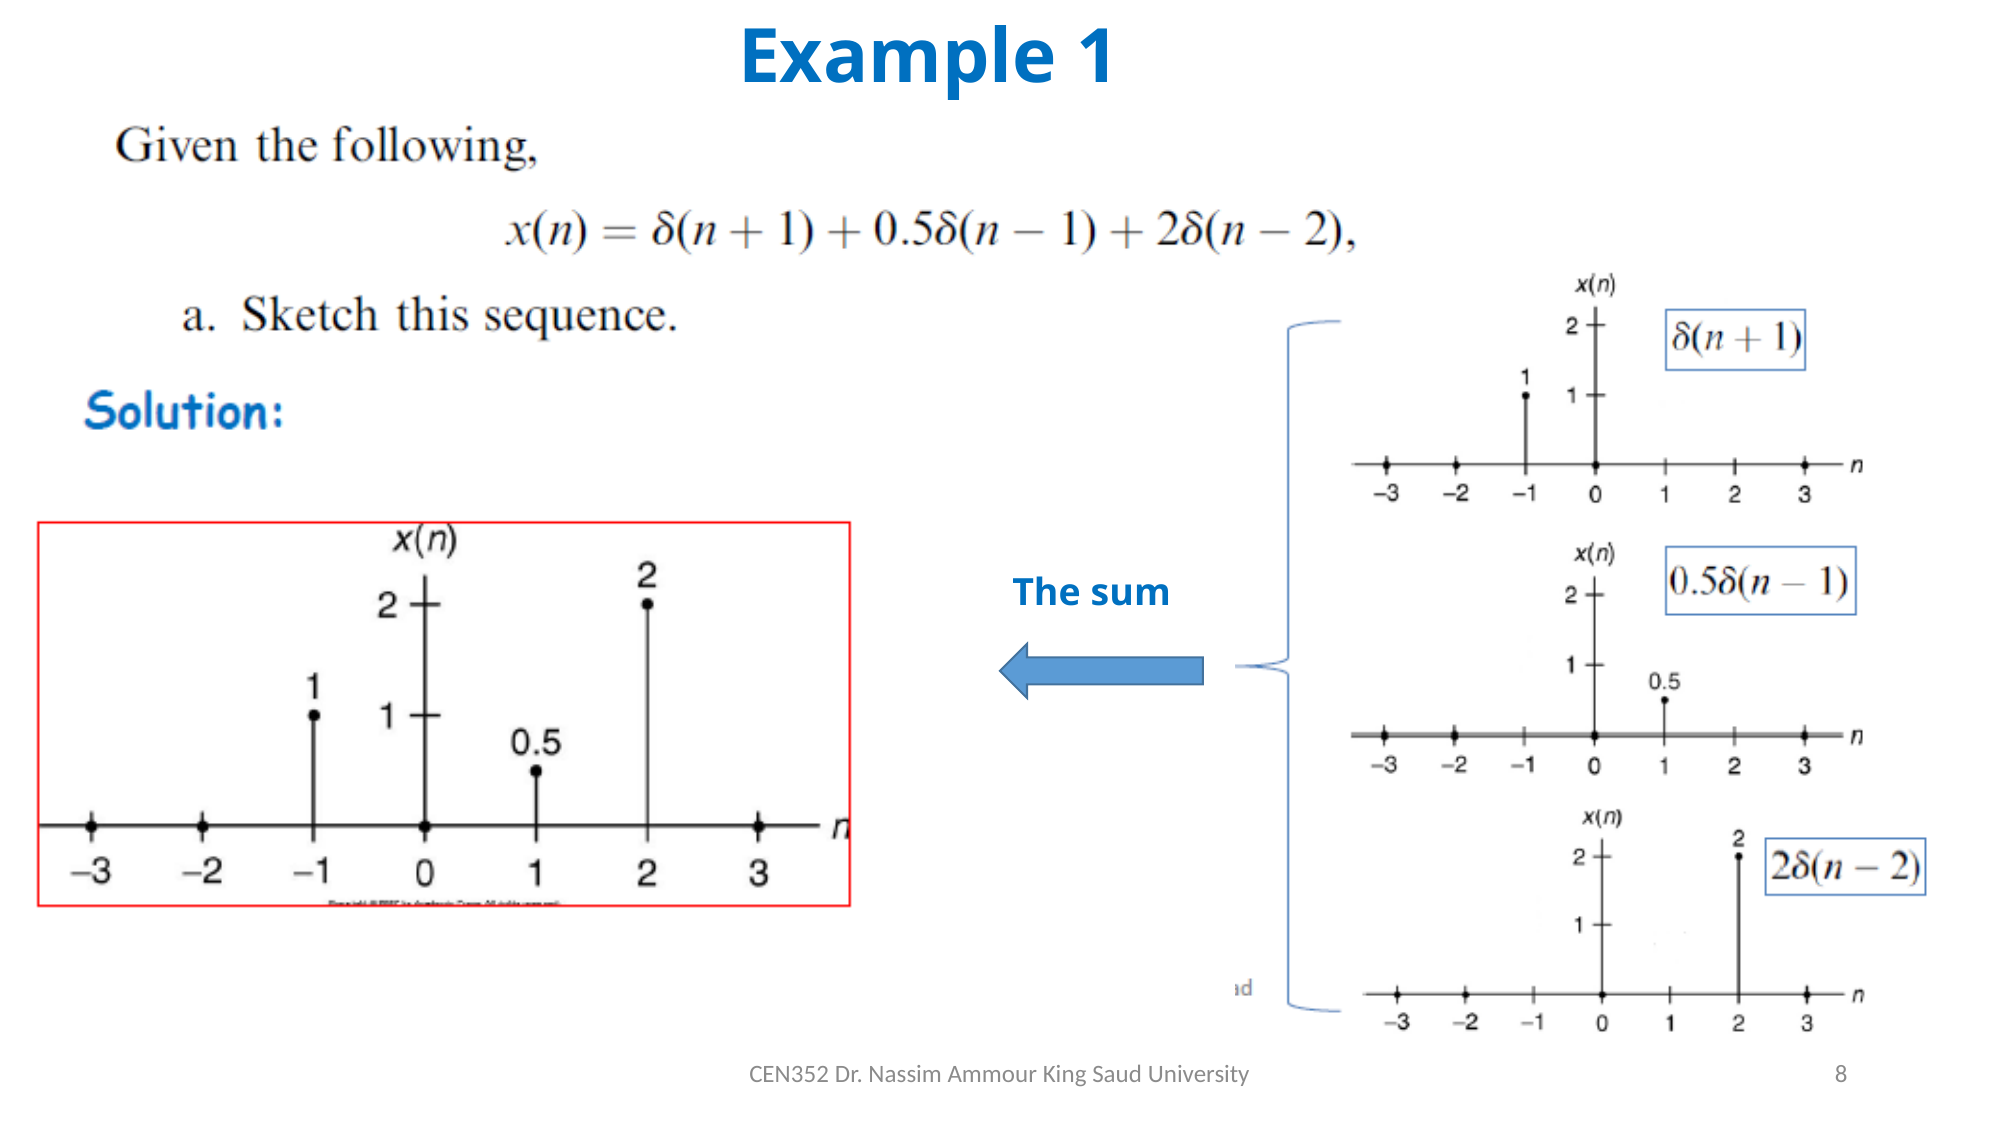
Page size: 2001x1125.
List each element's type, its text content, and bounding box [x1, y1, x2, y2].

text_box The sum [997, 560, 1186, 620]
text_box Example 1 [723, 0, 1135, 105]
footer CEN352 Dr. Nassim Ammour King Saud University [662, 1042, 1338, 1103]
text_box [998, 641, 1204, 701]
picture [90, 105, 1940, 1043]
picture [18, 373, 869, 936]
slide_number 8 [1412, 1043, 1863, 1103]
